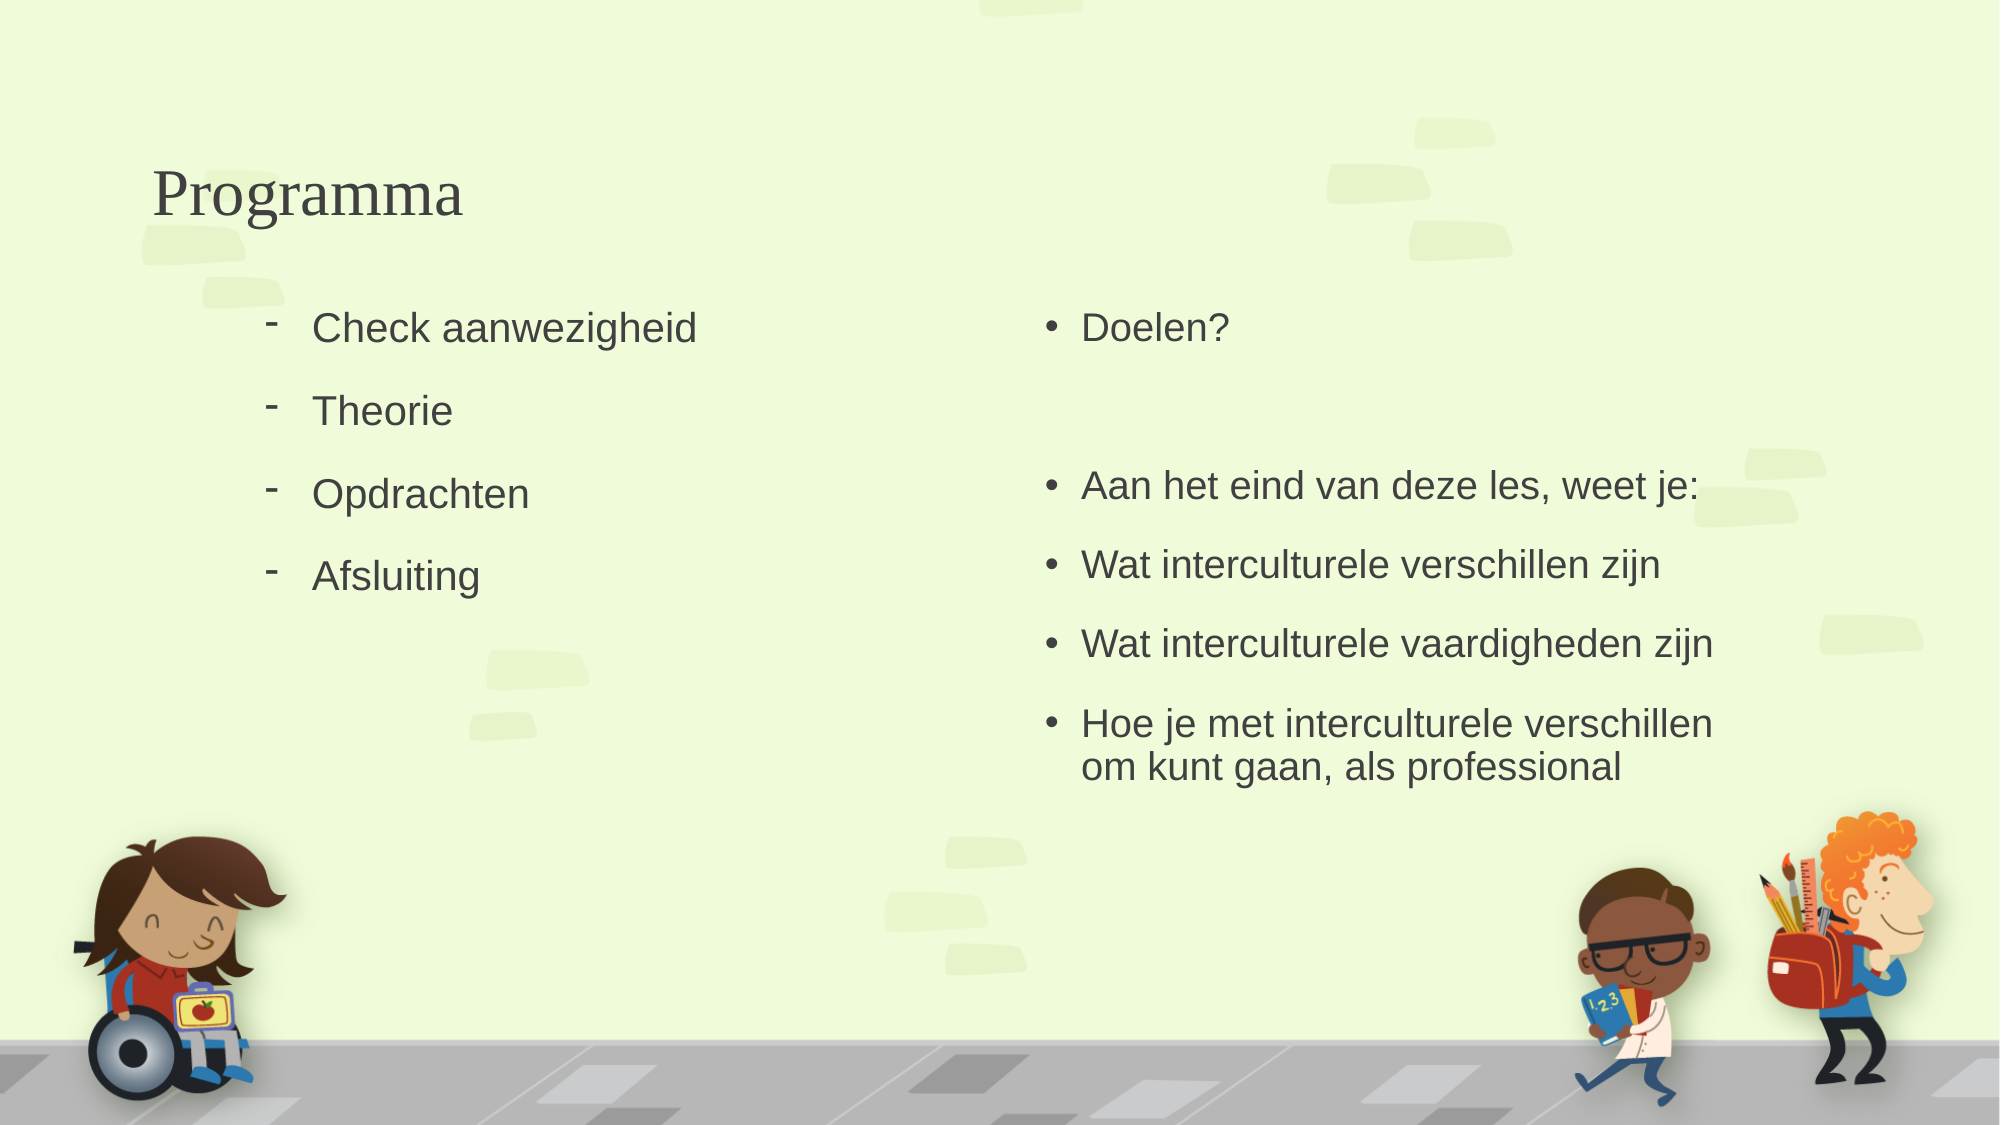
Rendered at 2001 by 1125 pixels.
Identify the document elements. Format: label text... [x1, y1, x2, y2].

picture [0, 0, 2000, 1125]
list Doelen? Aan het eind van deze les, weet je: Wat interculturele verschillen zijn Wat interculturele vaardigheden zijn Hoe je met interculturele verschillen om kunt gaan, als professional [1029, 299, 1750, 870]
list Check aanwezigheid Theorie Opdrachten Afsluiting [249, 299, 970, 870]
title Programma [137, 59, 1750, 238]
